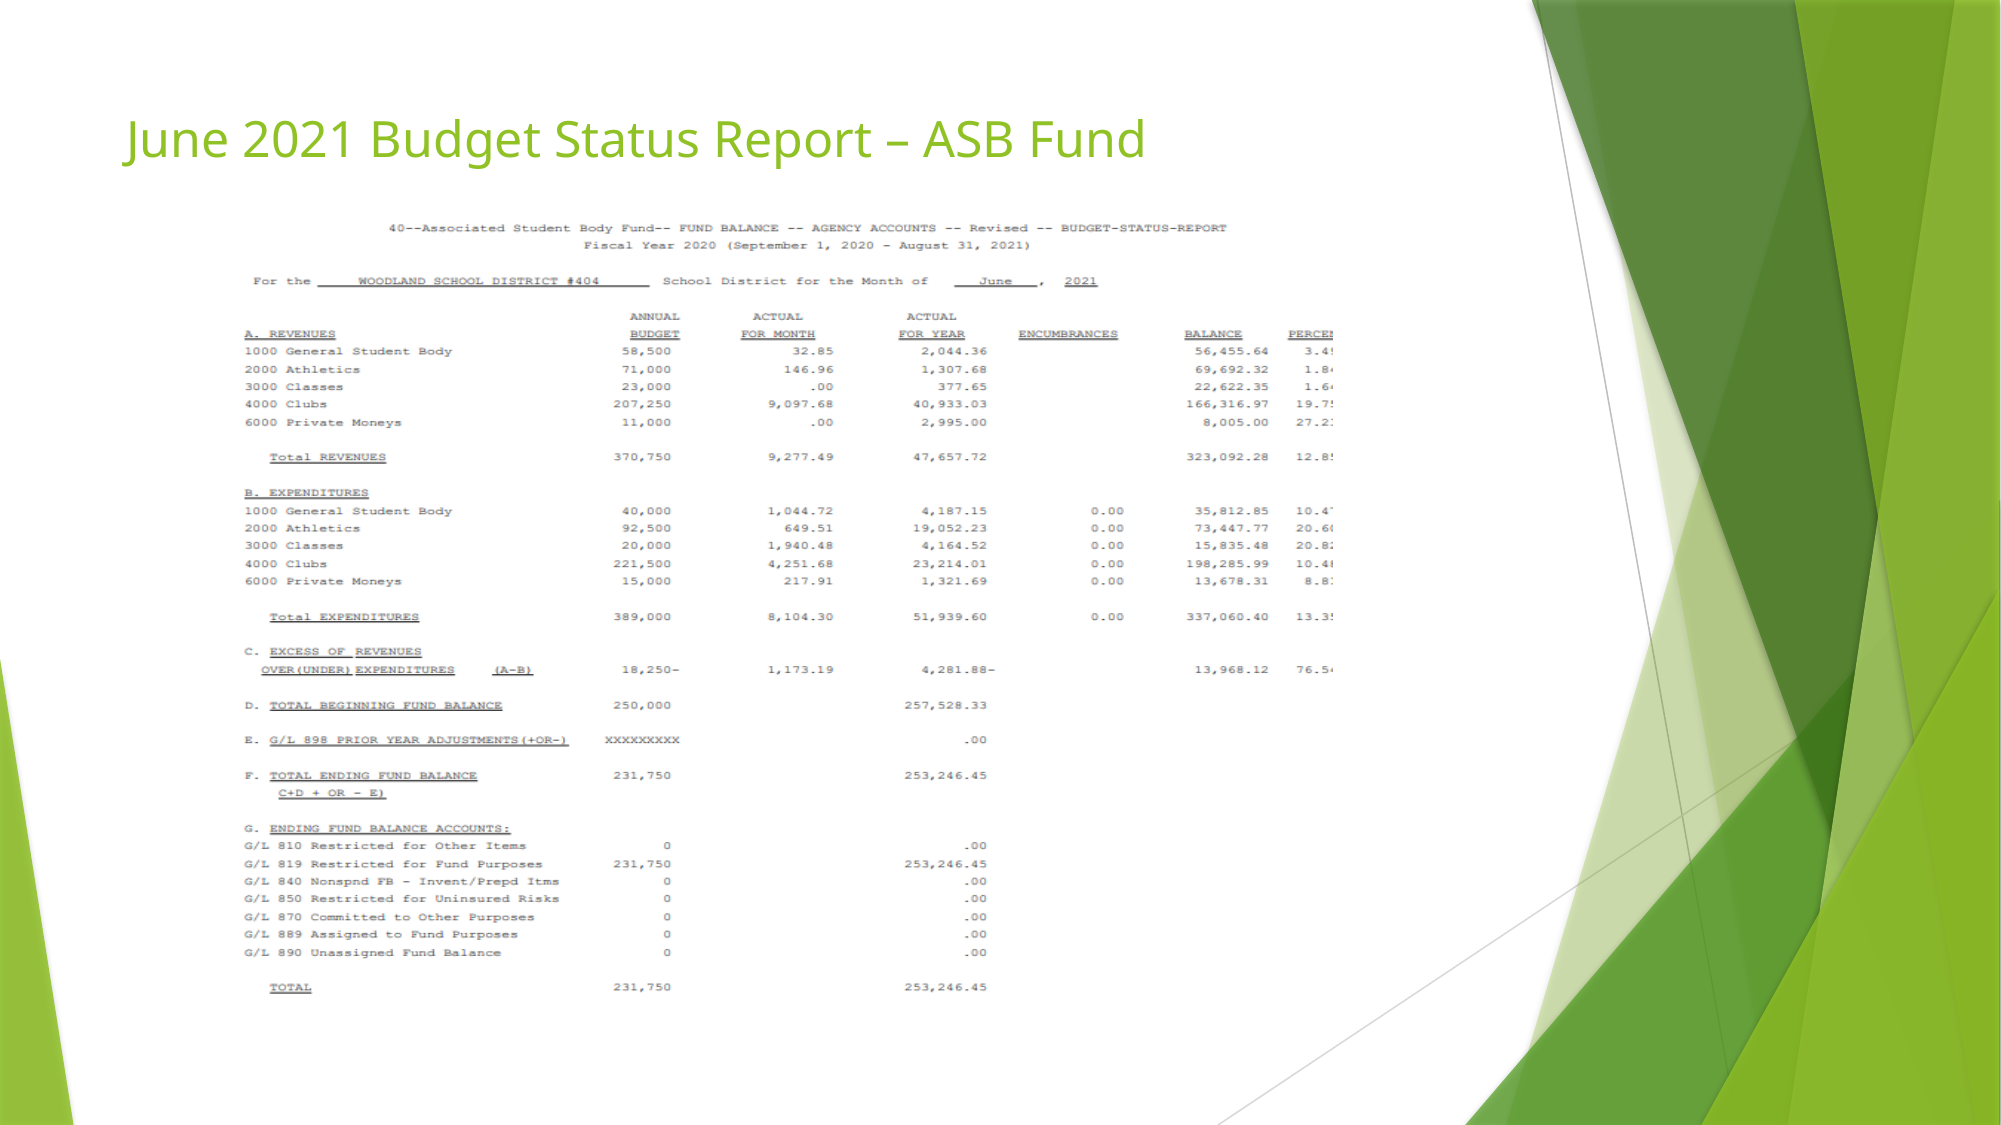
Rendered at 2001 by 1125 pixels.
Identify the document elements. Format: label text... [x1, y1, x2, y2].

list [221, 212, 1334, 1026]
title June 2021 Budget Status Report – ASB Fund [111, 99, 1522, 186]
